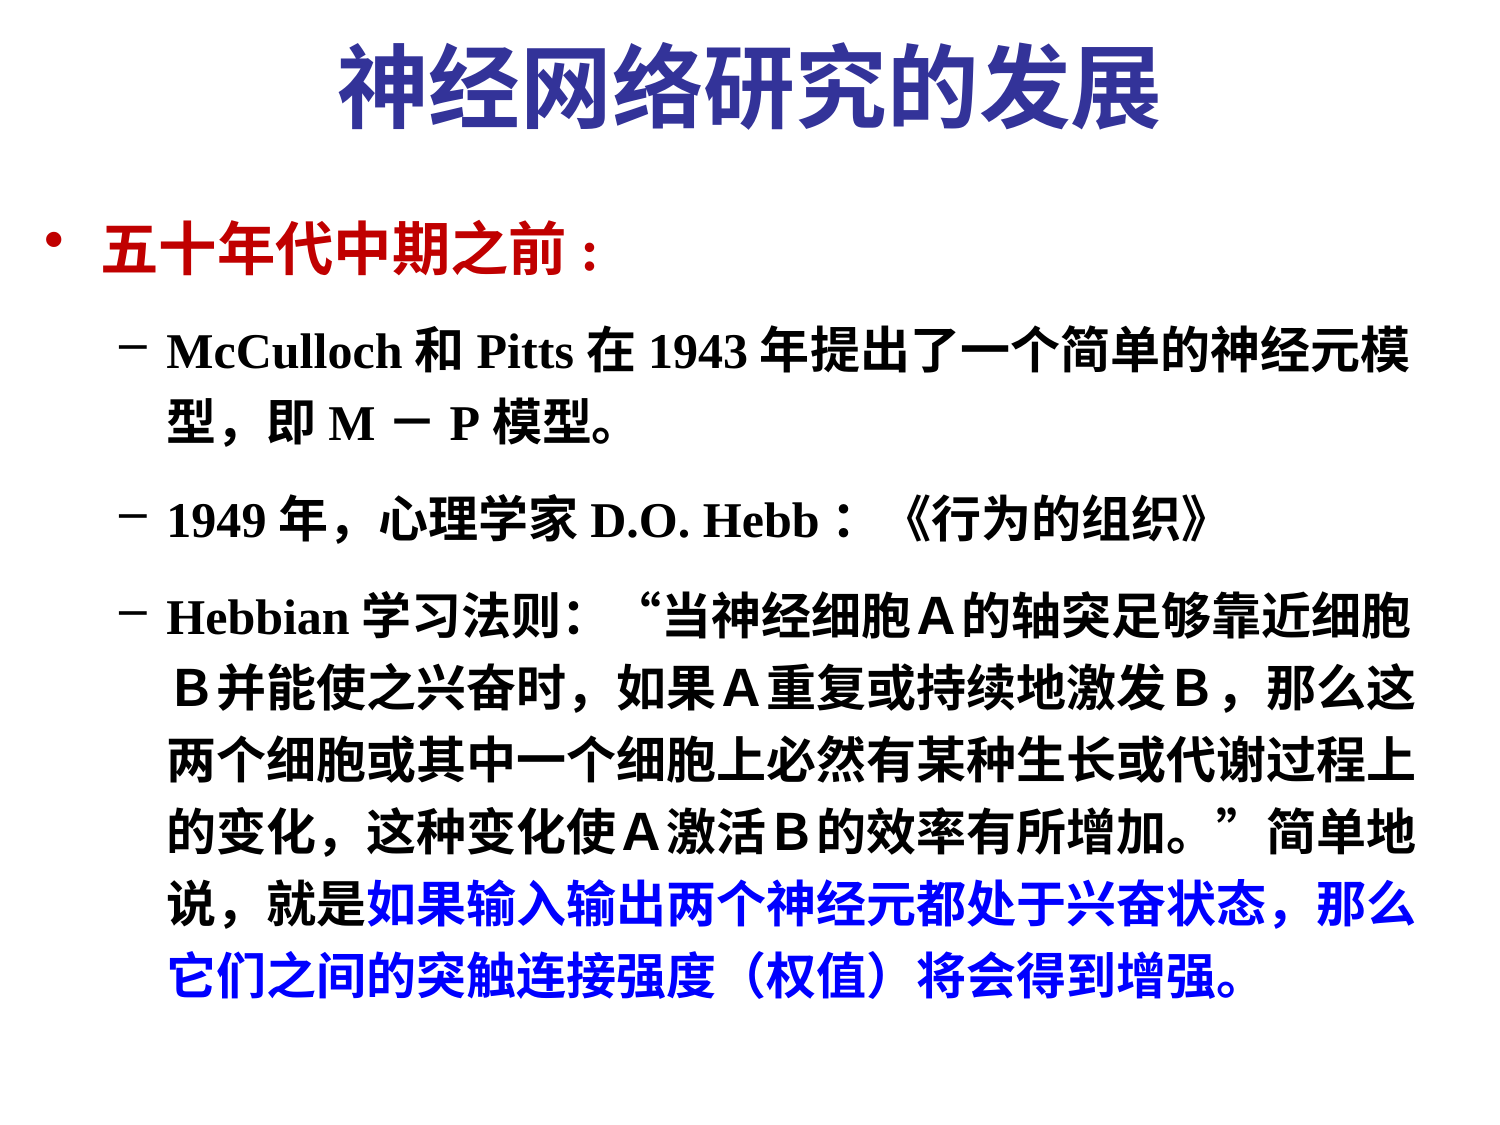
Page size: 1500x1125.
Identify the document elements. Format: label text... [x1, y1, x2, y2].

title 神经网络研究的发展 [47, 42, 1453, 127]
list 五十年代中期之前: McCulloch和Pitts在1943年提出了一个简单的神经元模型，即M－P模型。 1949年，心理学家D.O. Hebb：《行为的组织》 Hebbian学习法则：“当神经细胞Ａ的轴突足够靠近细胞Ｂ并能使之兴奋时，如果Ａ重复或持续地激发Ｂ，那么这两个细胞或其中一个细胞上必然有某种生长或代谢过程上的变化，这种变化使Ａ激活Ｂ的效率有所增加。”简单地说，就是如果输入输出两个神经元都处于兴奋状态，那么它们之间的突触连接强度（权值）将会得到增强。 [29, 190, 1442, 1112]
